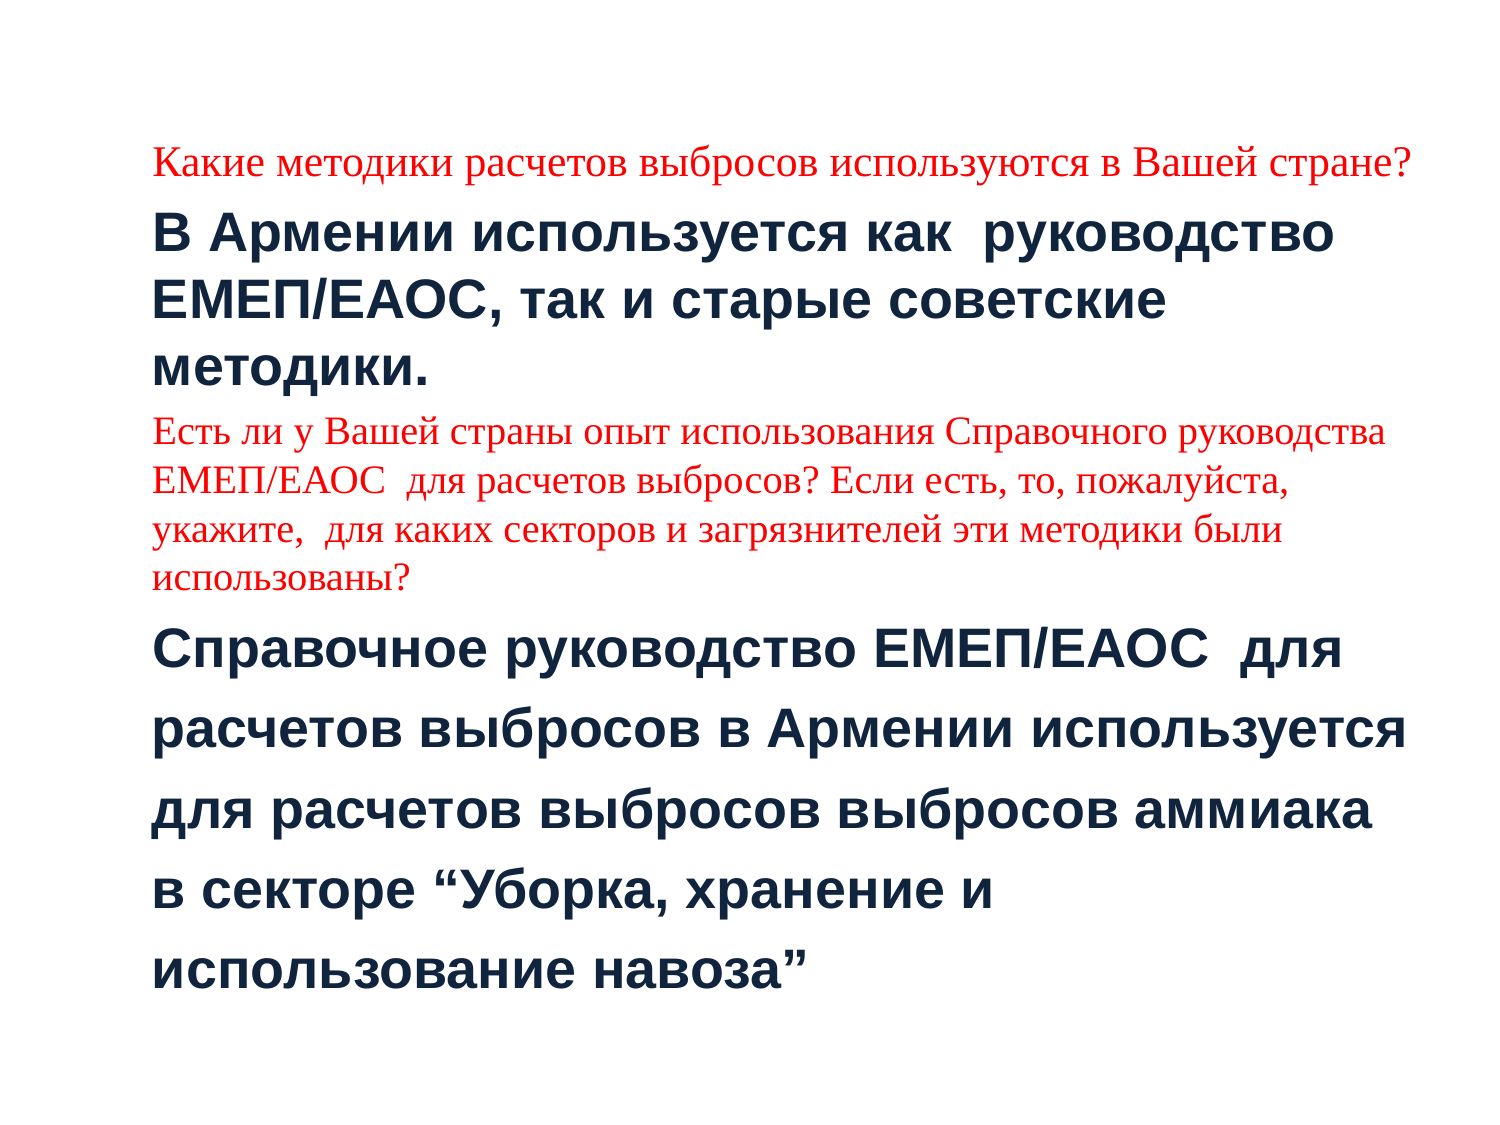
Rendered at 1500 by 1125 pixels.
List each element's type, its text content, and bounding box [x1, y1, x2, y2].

list Какие методики расчетов выбросов используются в Вашей стране? В Армении используется как руководство ЕМЕП/ЕАОС, так и старые советские методики. Есть ли у Вашей страны опыт использования Справочного руководства ЕМЕП/ЕАОС для расчетов выбросов? Если есть, то, пожалуйста, укажите, для каких секторов и загрязнителей эти методики были использованы? Справочное руководство ЕМЕП/ЕАОС для расчетов выбросов в Армении используется для расчетов выбросов выбросов аммиака в секторе “Уборка, хранение и использование навоза” [87, 125, 1438, 1063]
